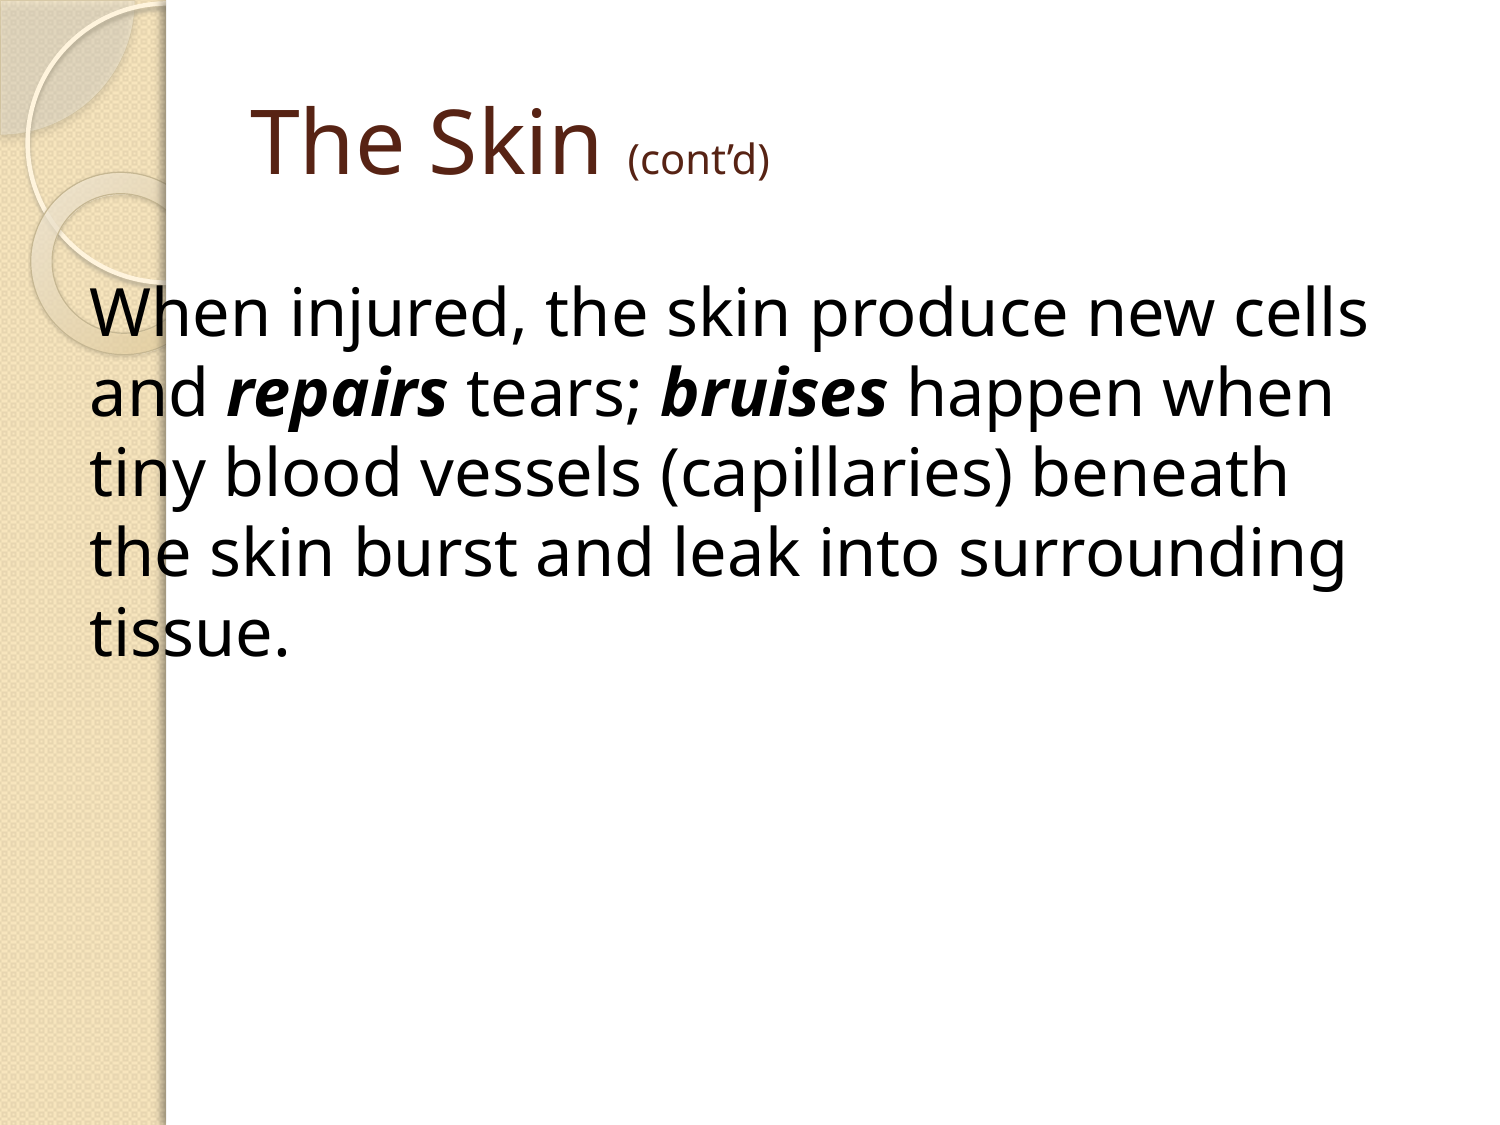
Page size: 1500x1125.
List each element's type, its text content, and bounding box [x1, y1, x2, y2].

title The Skin (cont’d) [235, 45, 1466, 233]
list When injured, the skin produce new cells and repairs tears; bruises happen when tiny blood vessels (capillaries) beneath the skin burst and leak into surrounding tissue. [75, 262, 1425, 690]
